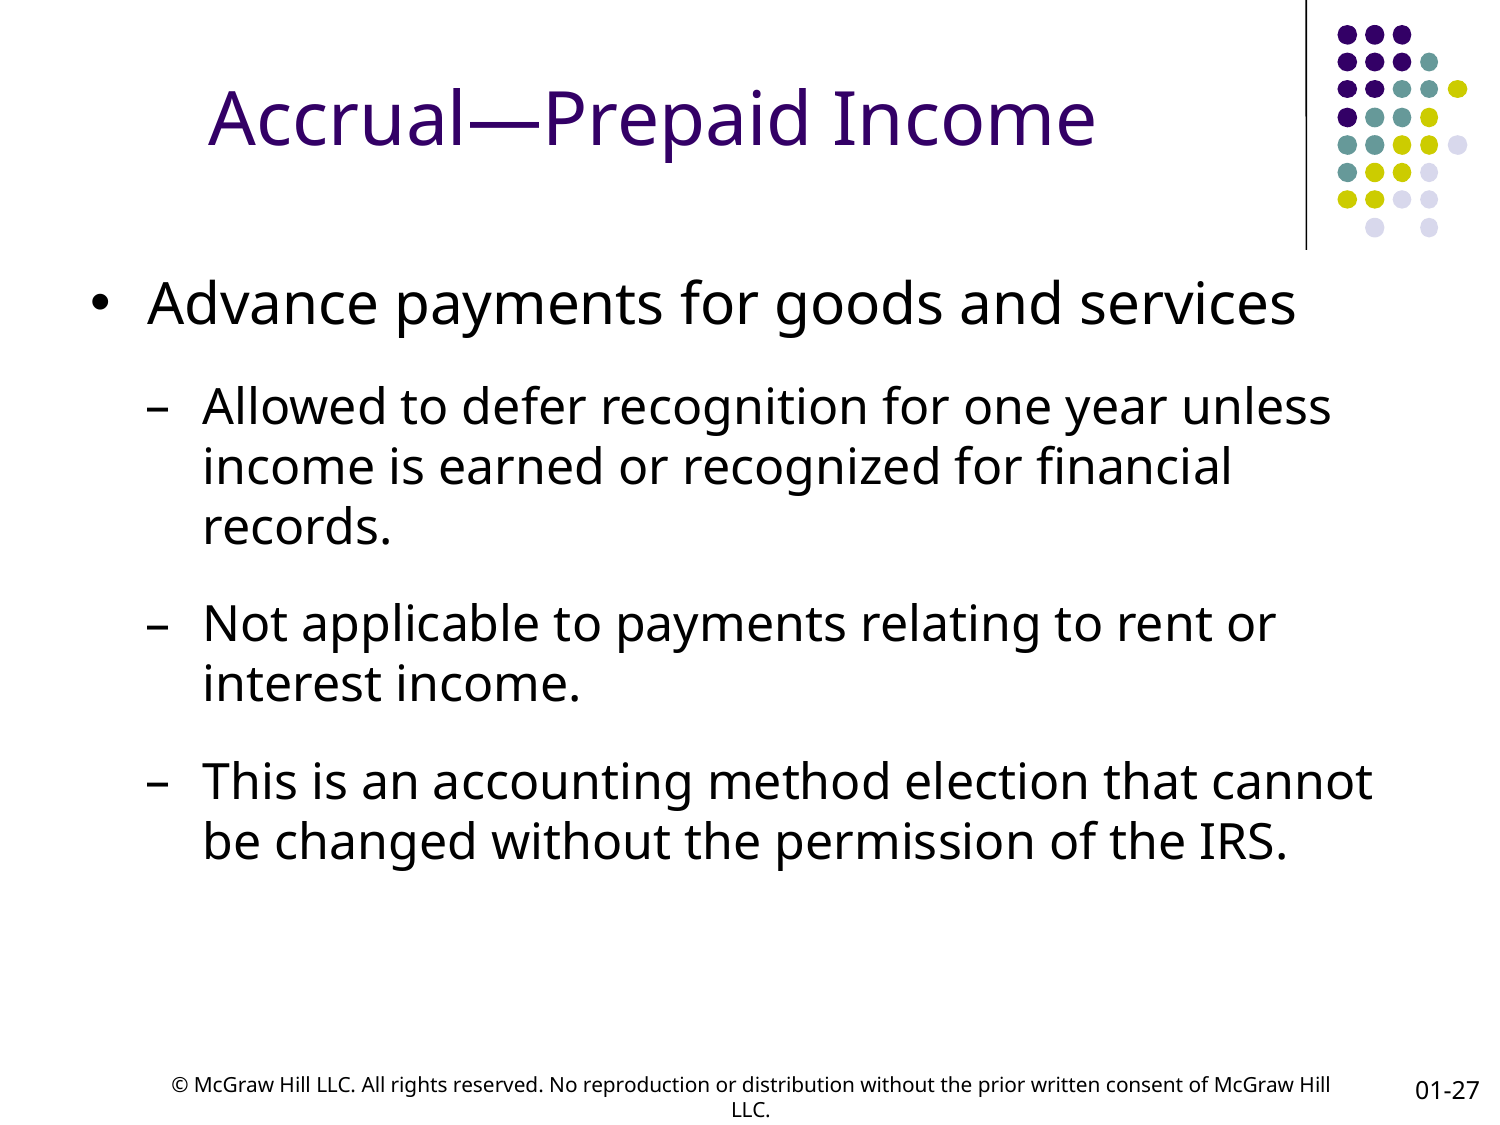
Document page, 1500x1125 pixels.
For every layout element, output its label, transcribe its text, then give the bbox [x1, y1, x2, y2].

title Accrual—Prepaid Income [32, 8, 1275, 234]
list Advance payments for goods and services Allowed to defer recognition for one year unless income is earned or recognized for financial records. Not applicable to payments relating to rent or interest income. This is an accounting method election that cannot be changed without the permission of the IRS. [75, 259, 1425, 1062]
slide_number 01-27 [1345, 1061, 1496, 1122]
